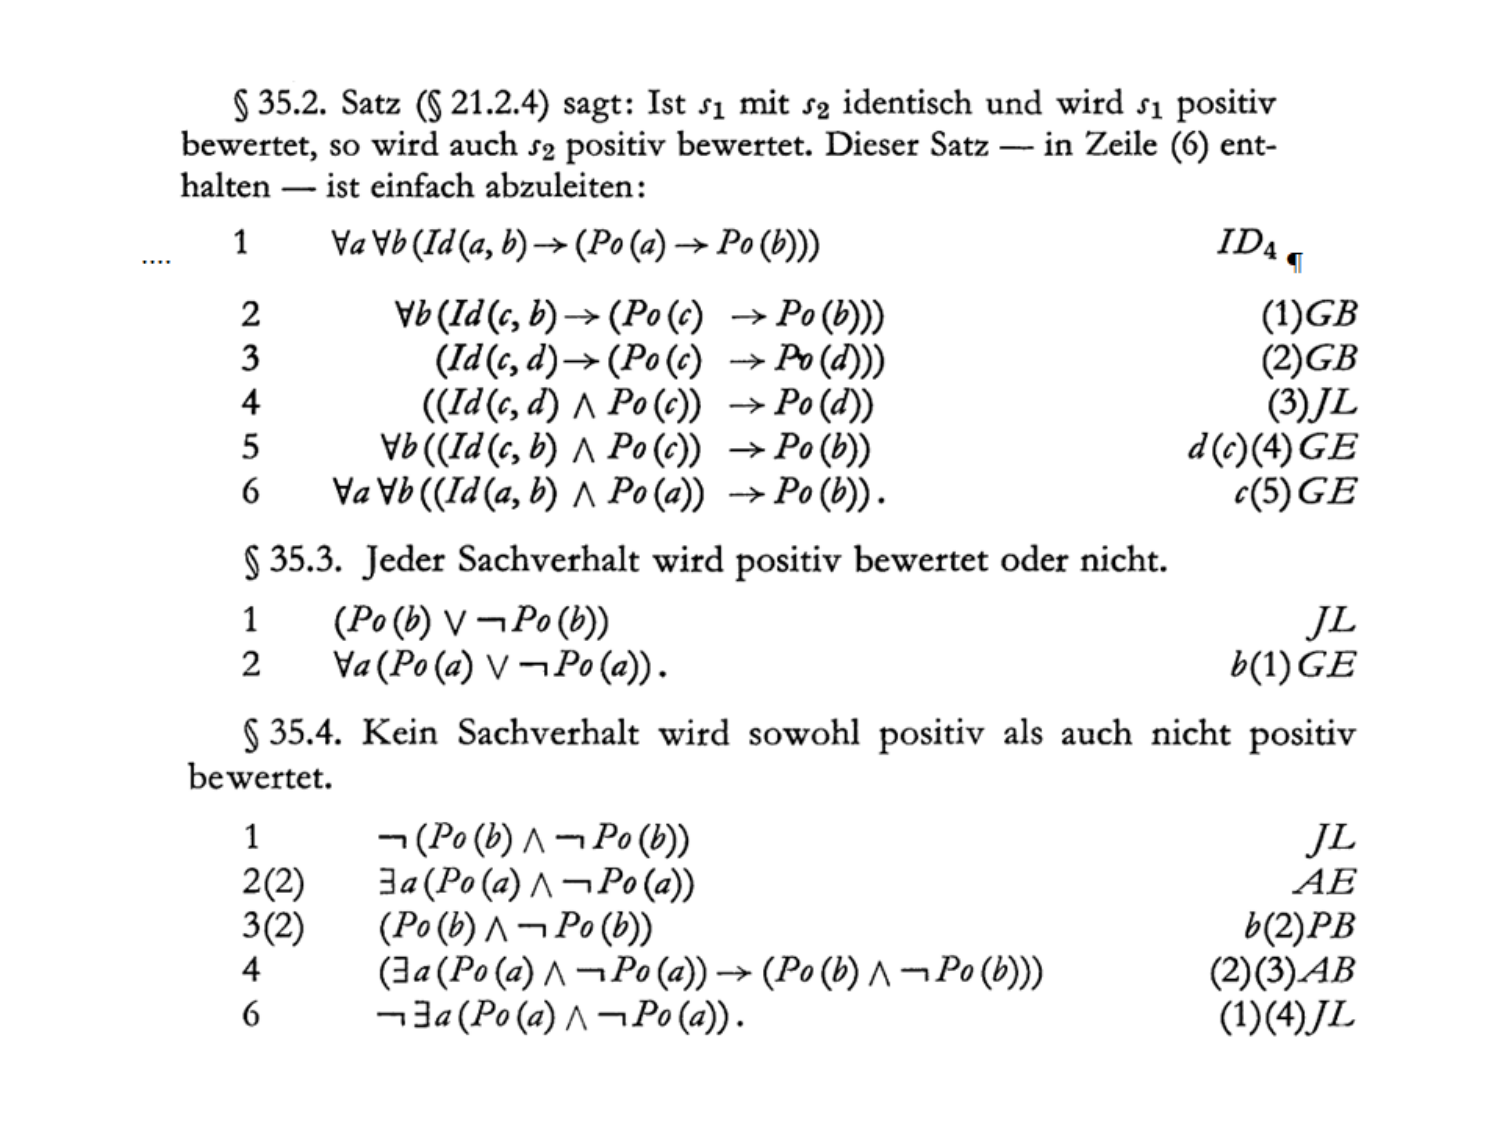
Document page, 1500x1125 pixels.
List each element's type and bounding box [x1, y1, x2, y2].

picture [130, 70, 1369, 1055]
